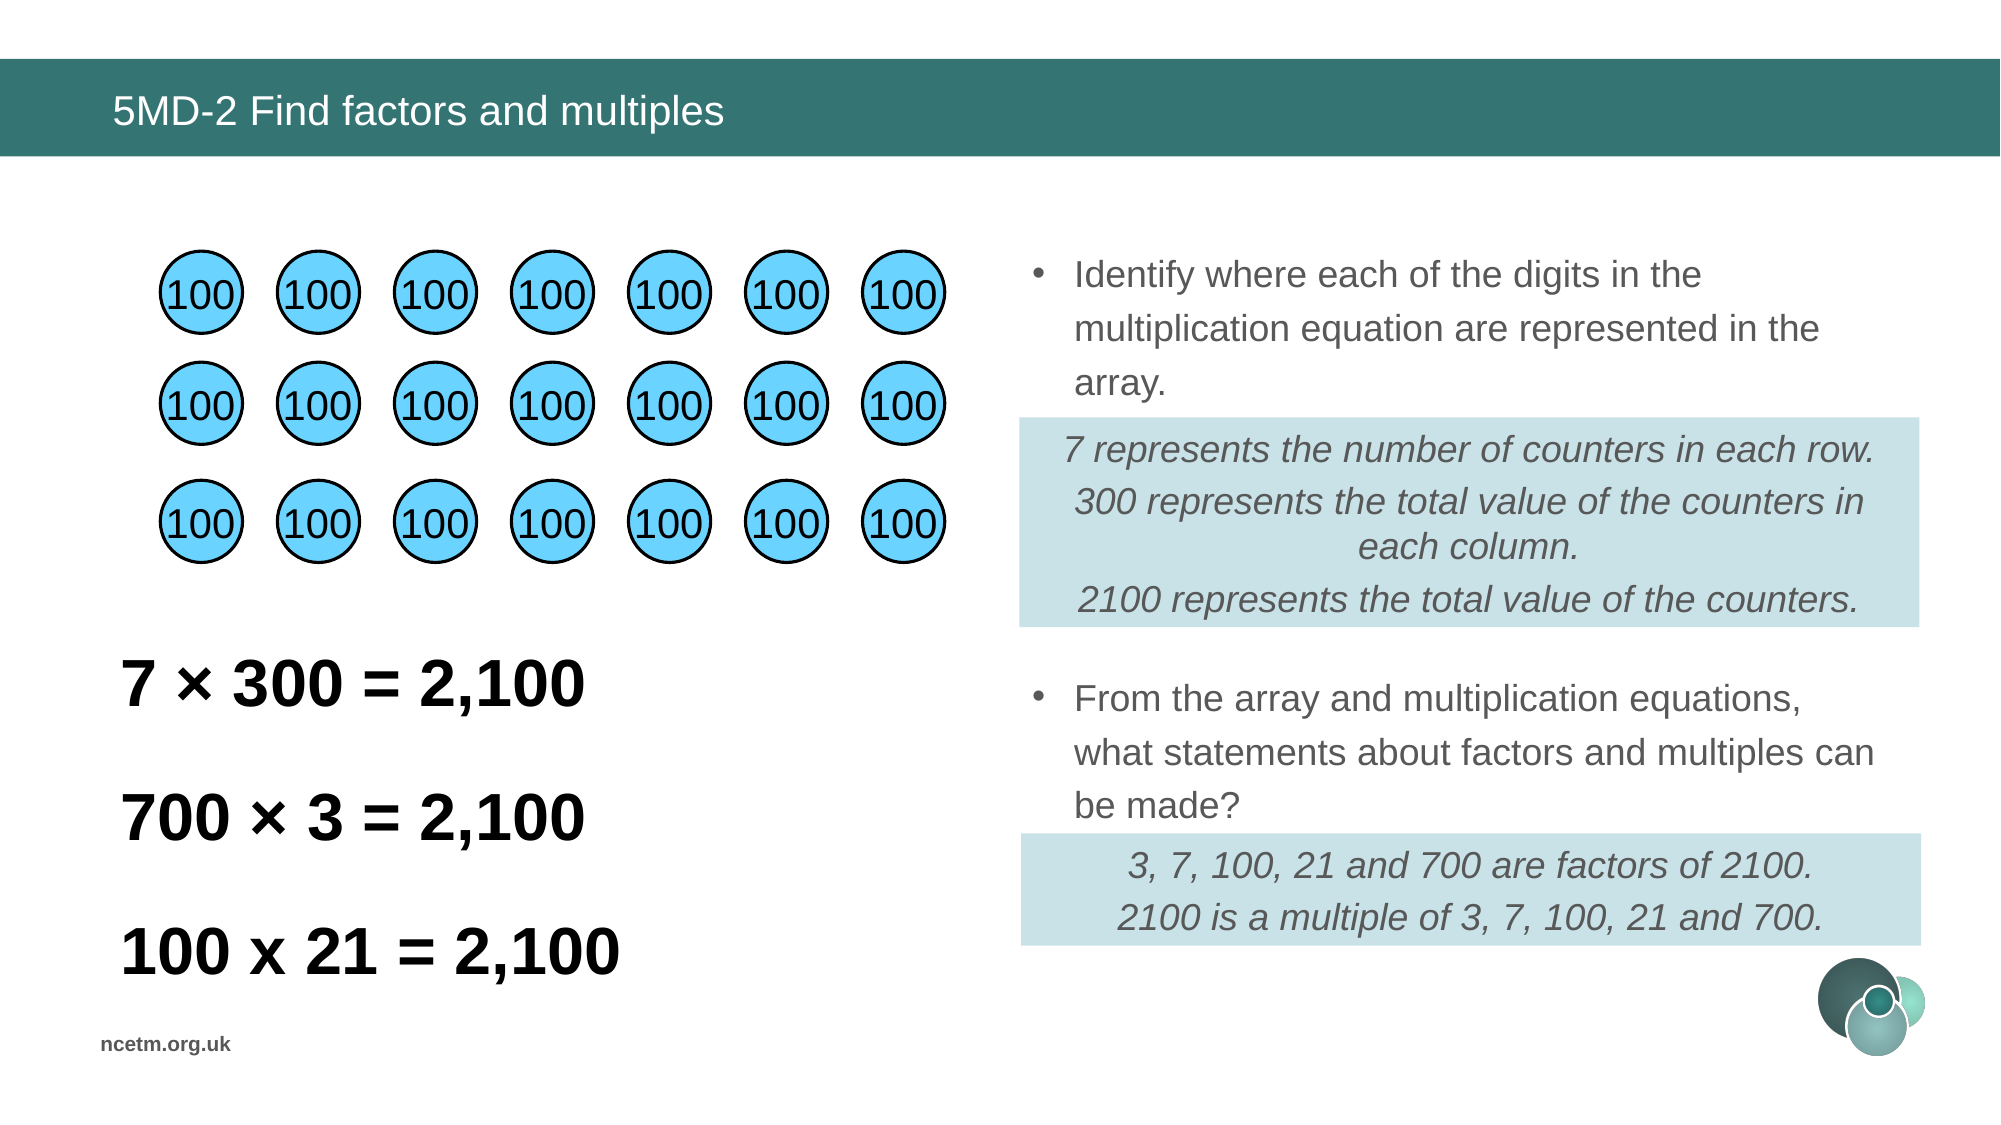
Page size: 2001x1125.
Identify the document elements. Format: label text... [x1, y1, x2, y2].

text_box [501, 361, 603, 445]
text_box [149, 361, 251, 445]
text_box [852, 479, 954, 563]
text_box 7 × 300 = 2,100 [105, 632, 602, 728]
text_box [618, 361, 720, 445]
text_box 700 × 3 = 2,100 [105, 766, 602, 862]
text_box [501, 479, 603, 563]
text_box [852, 361, 954, 445]
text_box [735, 479, 837, 563]
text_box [267, 479, 369, 563]
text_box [735, 361, 837, 445]
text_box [384, 250, 486, 334]
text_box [501, 250, 603, 334]
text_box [618, 250, 720, 334]
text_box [267, 250, 369, 334]
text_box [384, 479, 486, 563]
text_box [149, 479, 251, 563]
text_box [618, 479, 720, 563]
title 5MD-2 Find factors and multiples [97, 76, 1945, 147]
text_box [267, 361, 369, 445]
text_box 7 represents the number of counters in each row. 300 represents the total value of the counters in each column. 2100 represents the total value of the counters. [1019, 417, 1920, 628]
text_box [384, 361, 486, 445]
picture [1818, 958, 1925, 1056]
text_box Identify where each of the digits in the multiplication equation are represented in the array. From the array and multiplication equations, what statements about factors and multiples can be made? [1017, 233, 1898, 729]
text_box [735, 250, 837, 334]
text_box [149, 250, 251, 334]
text_box 100 x 21 = 2,100 [105, 900, 637, 996]
text_box 3, 7, 100, 21 and 700 are factors of 2100. 2100 is a multiple of 3, 7, 100, 21 and 700. [1021, 833, 1922, 946]
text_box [852, 250, 954, 334]
